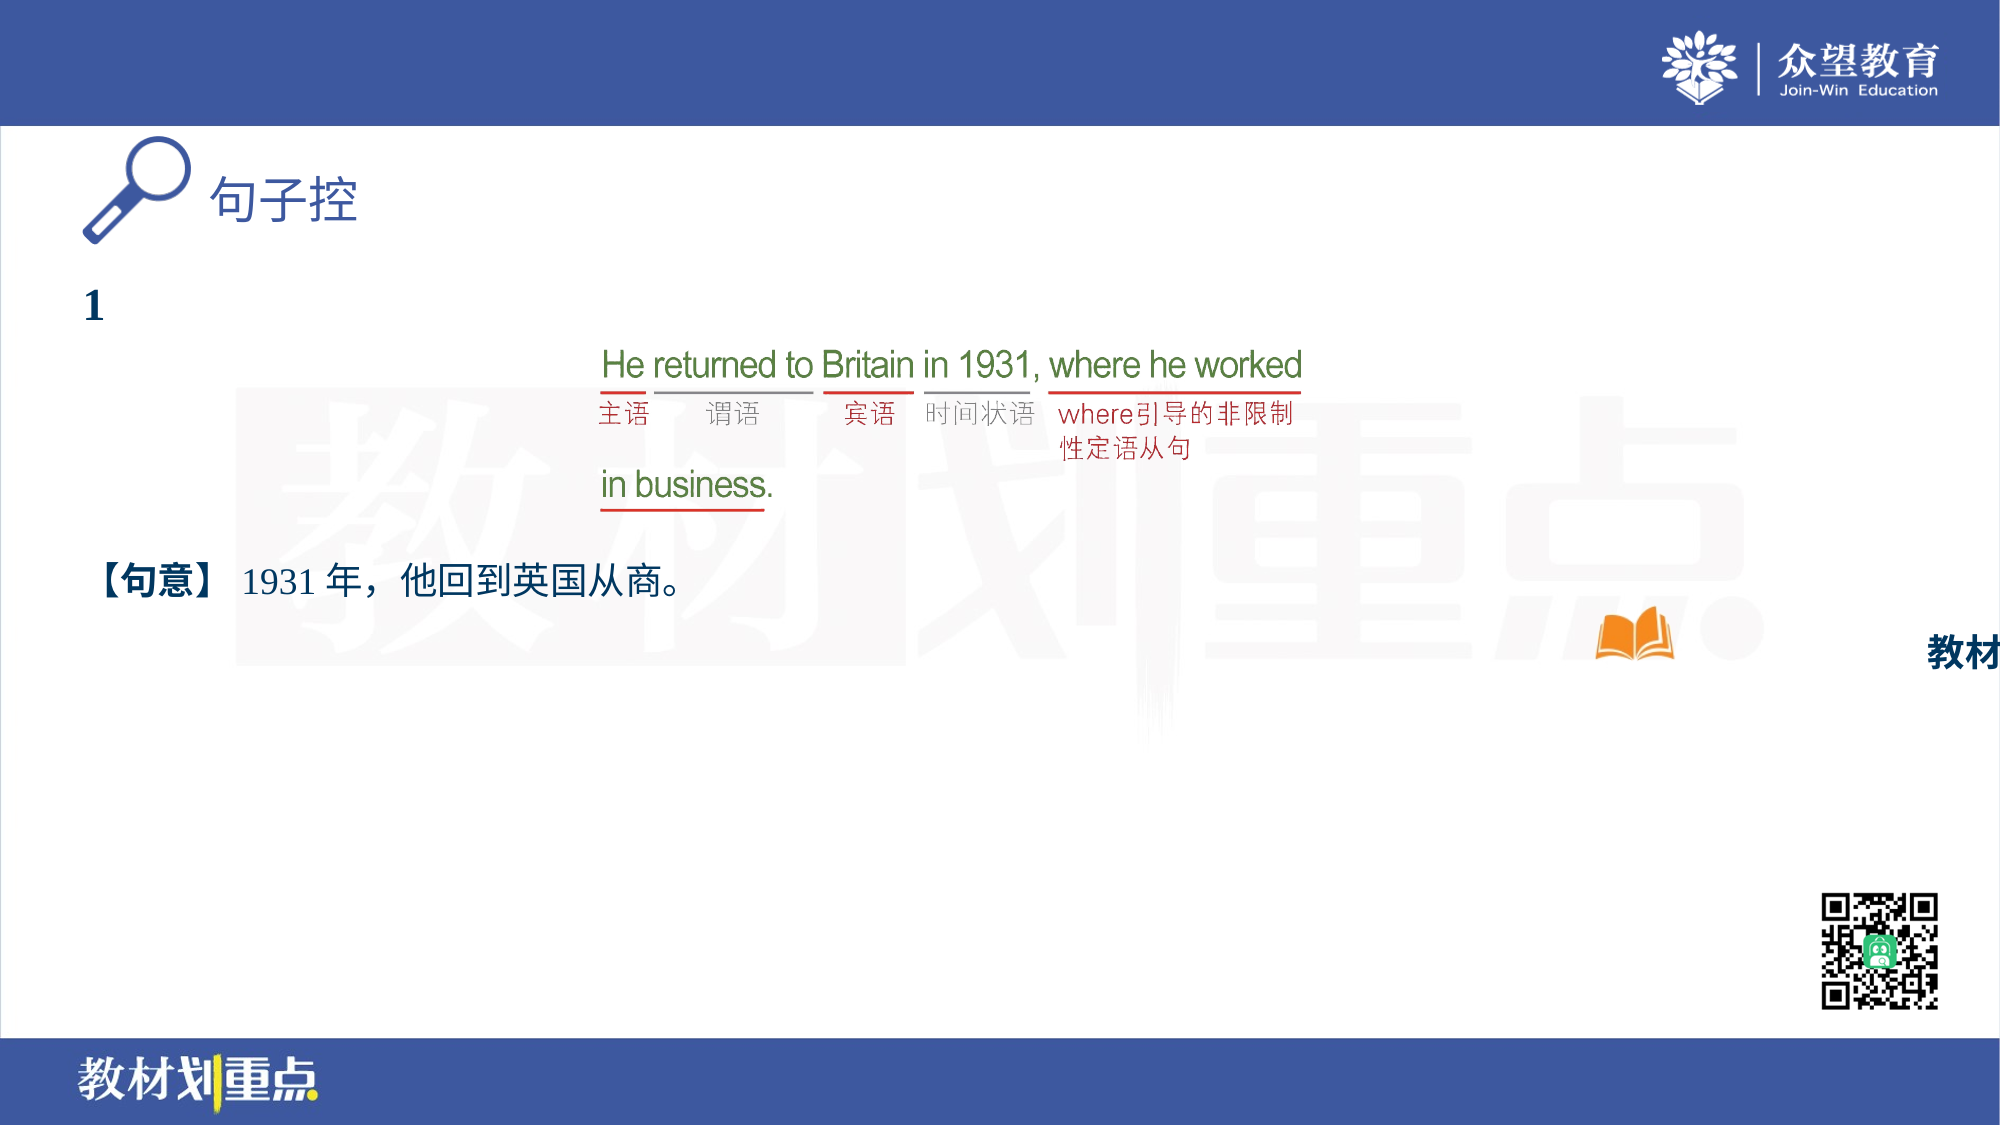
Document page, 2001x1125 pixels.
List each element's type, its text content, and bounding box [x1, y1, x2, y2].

picture [0, 0, 2000, 1125]
text_box 【句意】1931年，他回到英国从商。 教材P26 [82, 533, 1817, 667]
text_box 1 [82, 247, 1817, 387]
